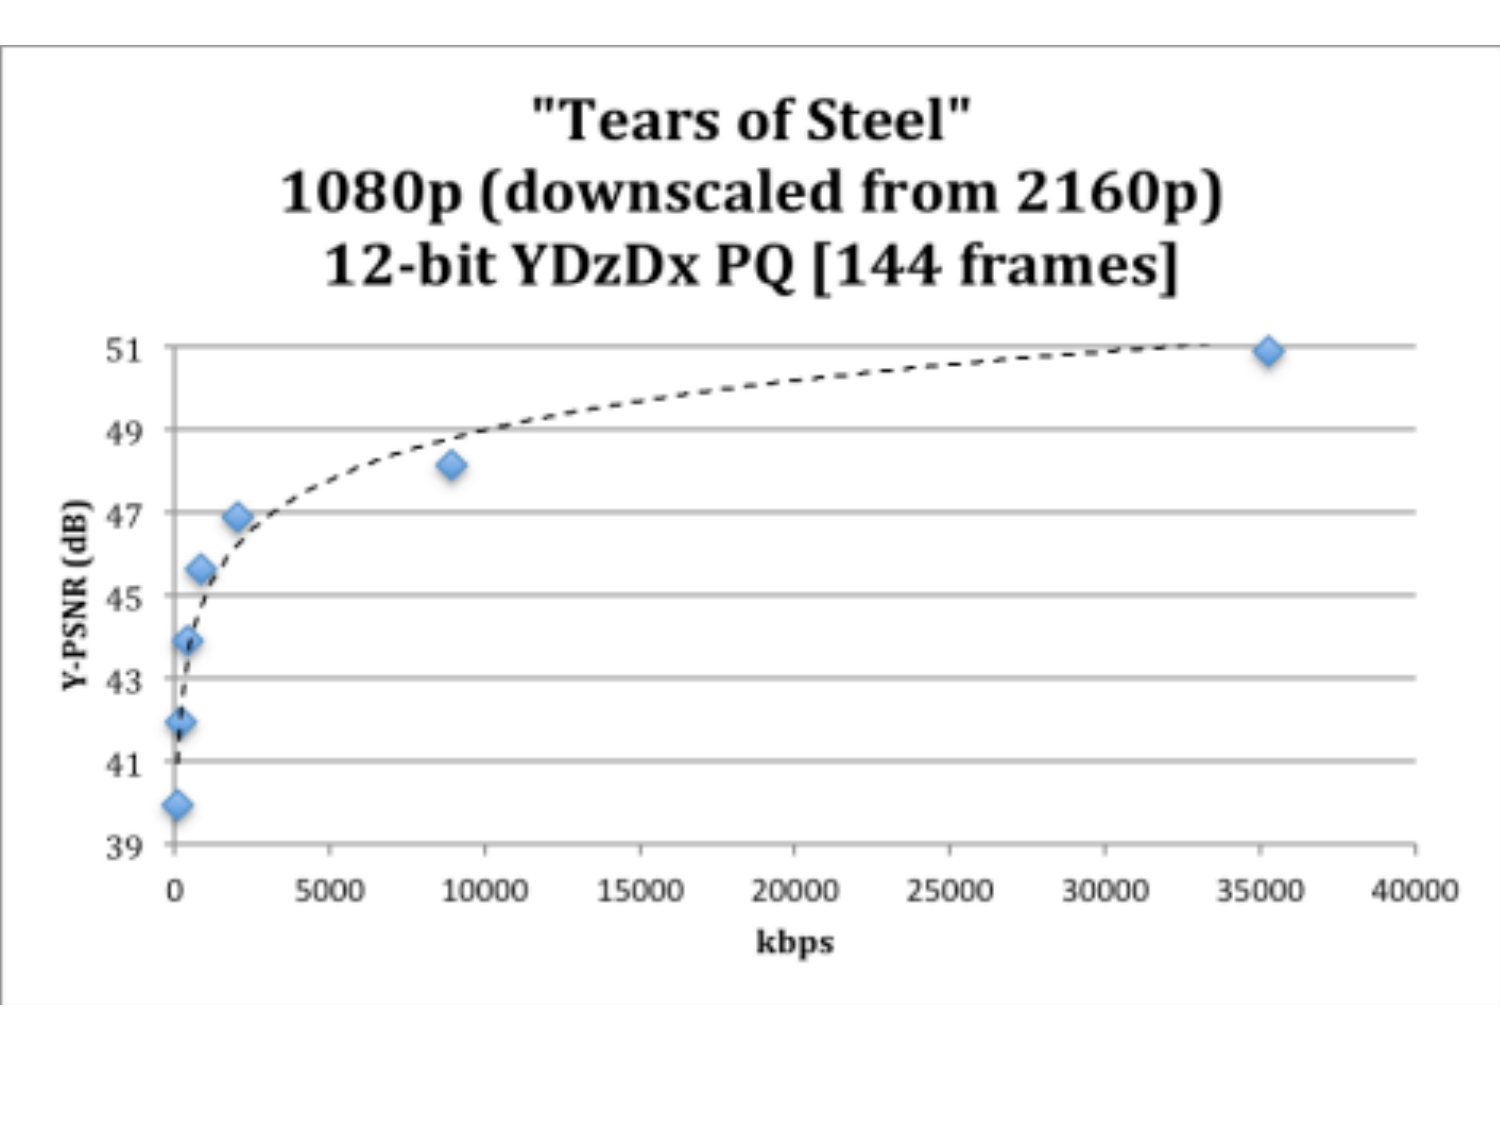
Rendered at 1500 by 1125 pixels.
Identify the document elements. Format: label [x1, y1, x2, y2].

picture [0, 44, 1500, 1005]
